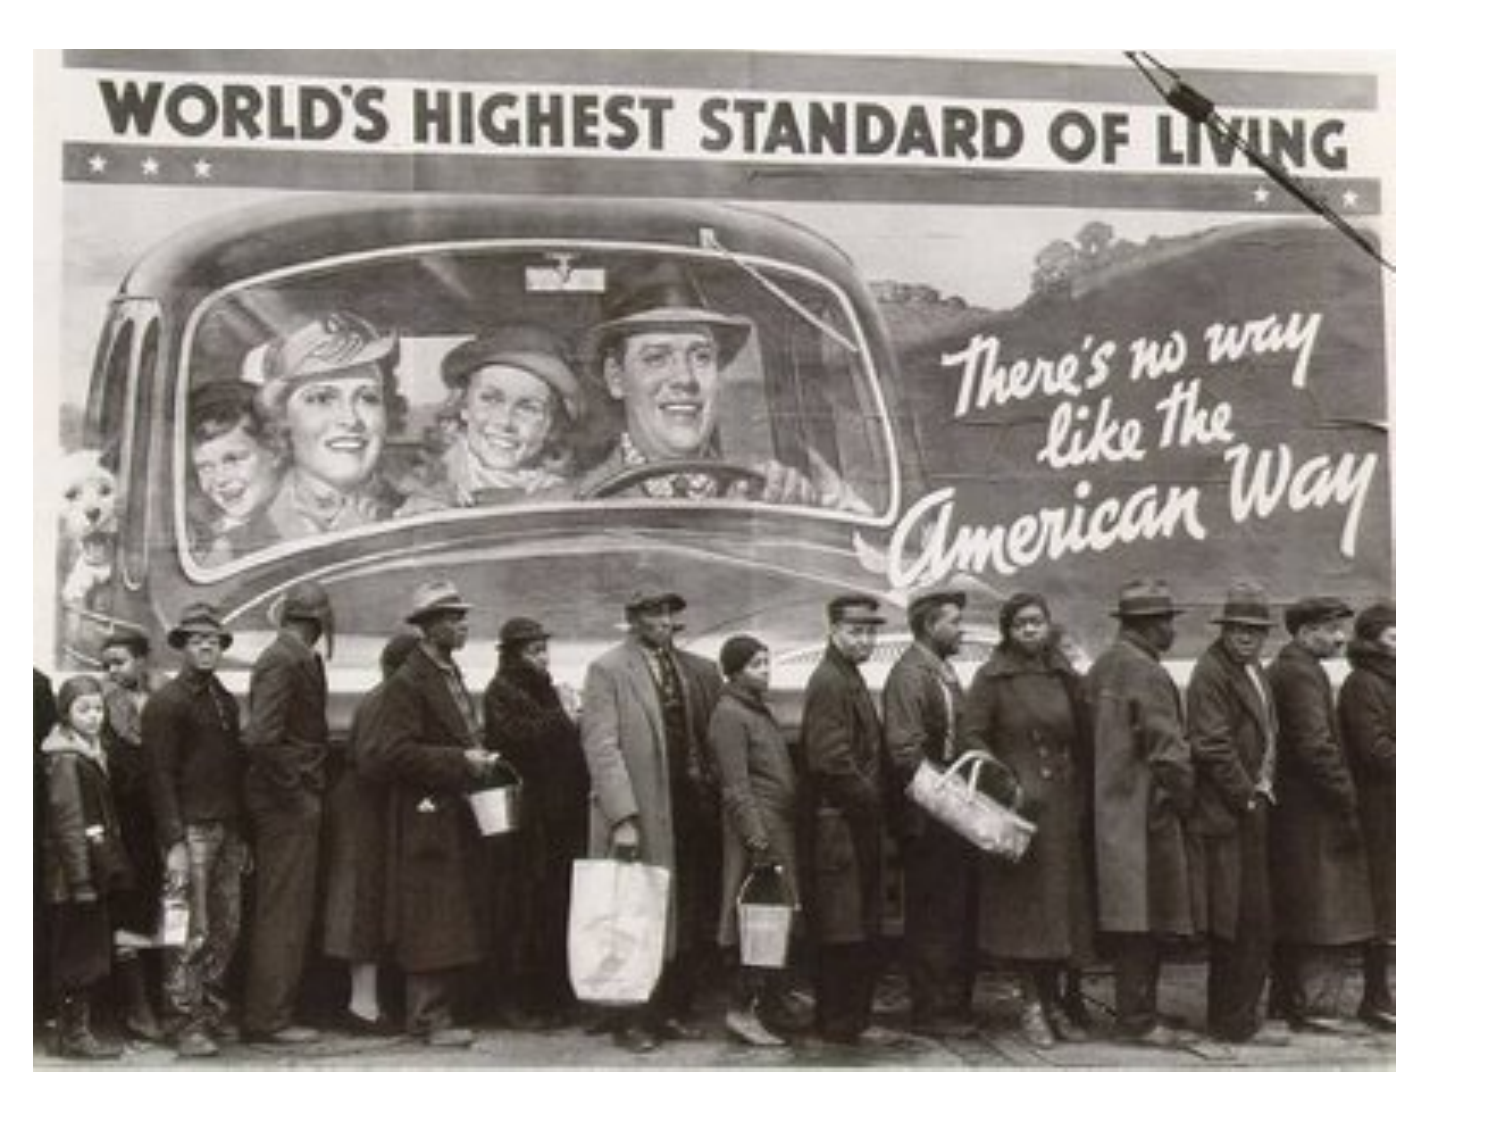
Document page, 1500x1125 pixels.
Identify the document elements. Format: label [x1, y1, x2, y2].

picture [32, 49, 1396, 1073]
